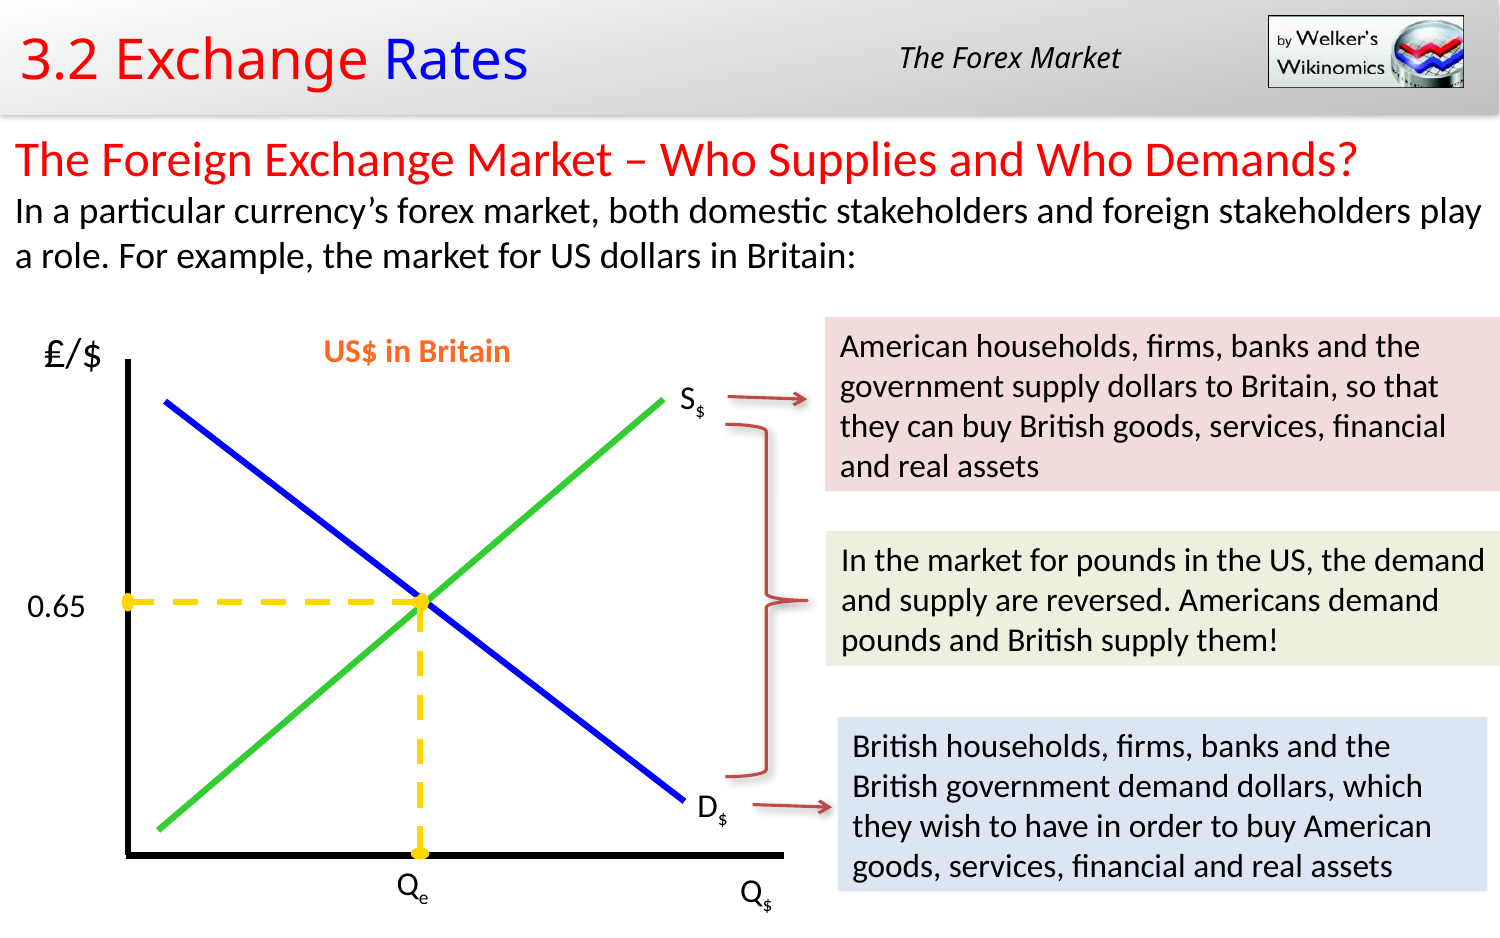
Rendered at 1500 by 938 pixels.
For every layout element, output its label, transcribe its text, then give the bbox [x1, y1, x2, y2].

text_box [752, 804, 833, 808]
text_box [12, 318, 825, 918]
text_box American households, firms, banks and the government supply dollars to Britain, so that they can buy British goods, services, financial and real assets [824, 317, 1500, 492]
text_box The Forex Market [750, 32, 1270, 81]
text_box In the market for pounds in the US, the demand and supply are reversed. Americans demand pounds and British supply them! [829, 531, 1500, 666]
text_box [727, 396, 808, 400]
text_box The Foreign Exchange Market – Who Supplies and Who Demands? In a particular currency’s forex market, both domestic stakeholders and foreign stakeholders play a role. For example, the market for US dollars in Britain: [0, 118, 1500, 284]
text_box British households, firms, banks and the British government demand dollars, which they wish to have in order to buy American goods, services, financial and real assets [837, 716, 1488, 892]
picture [1268, 15, 1464, 88]
